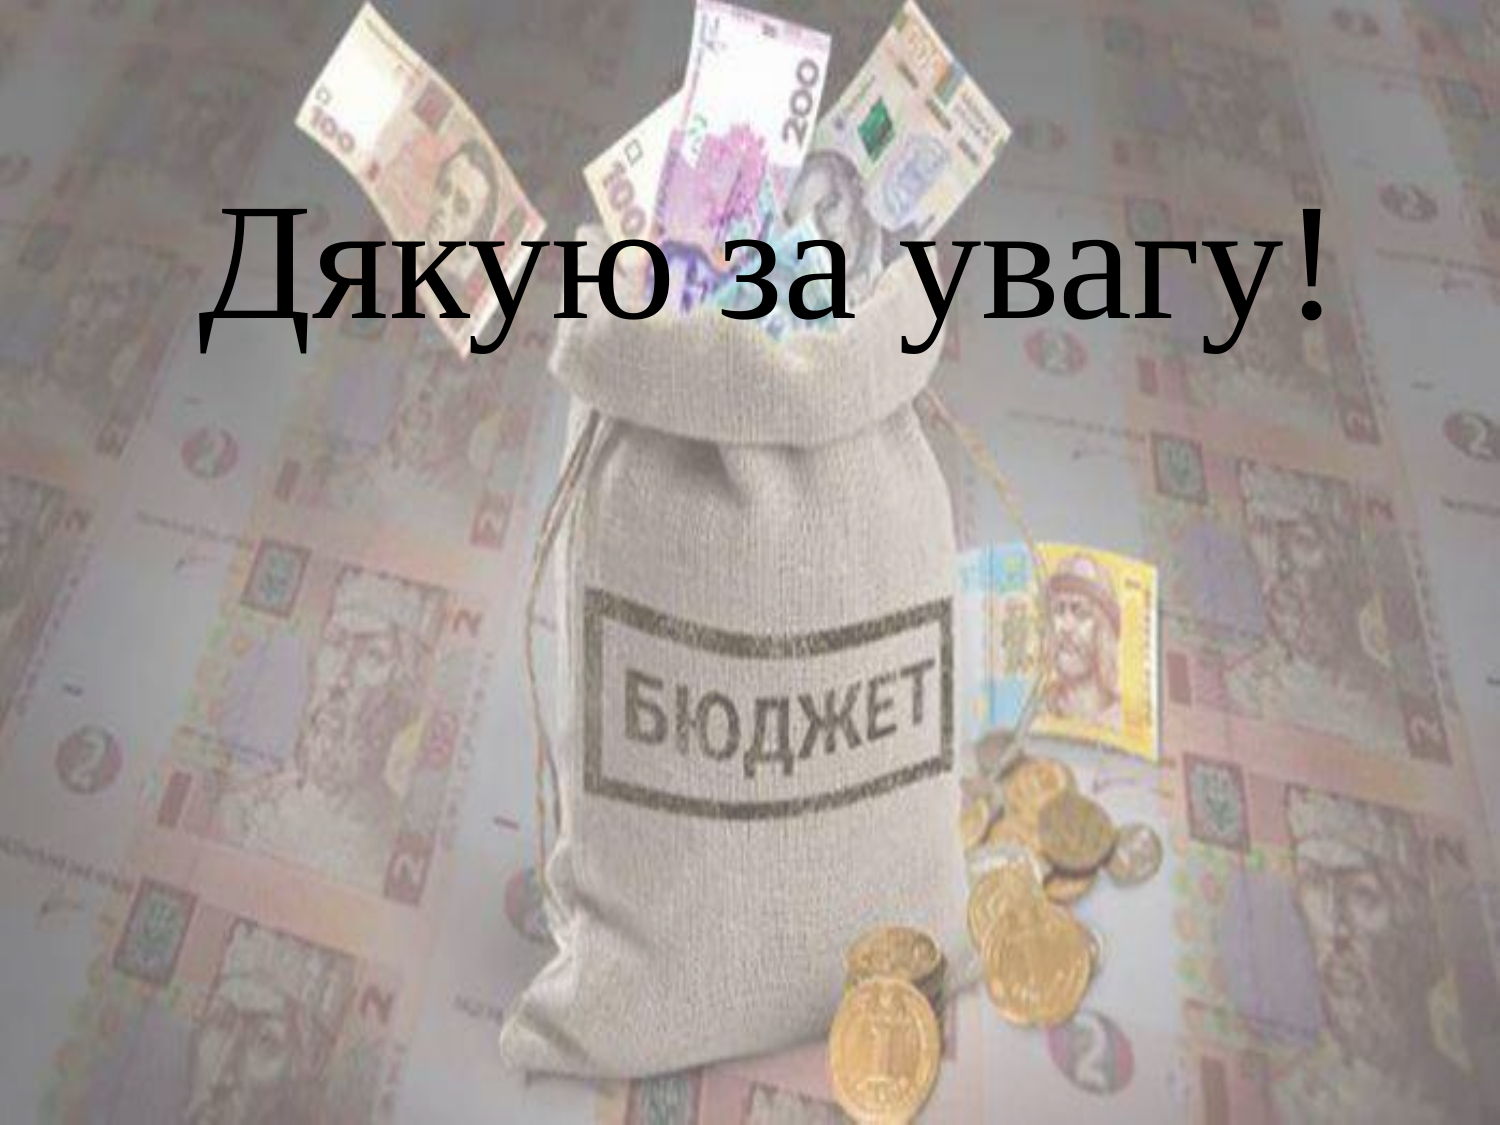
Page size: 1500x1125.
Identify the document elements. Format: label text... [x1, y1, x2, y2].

title Дякую за увагу! [75, 93, 1465, 411]
